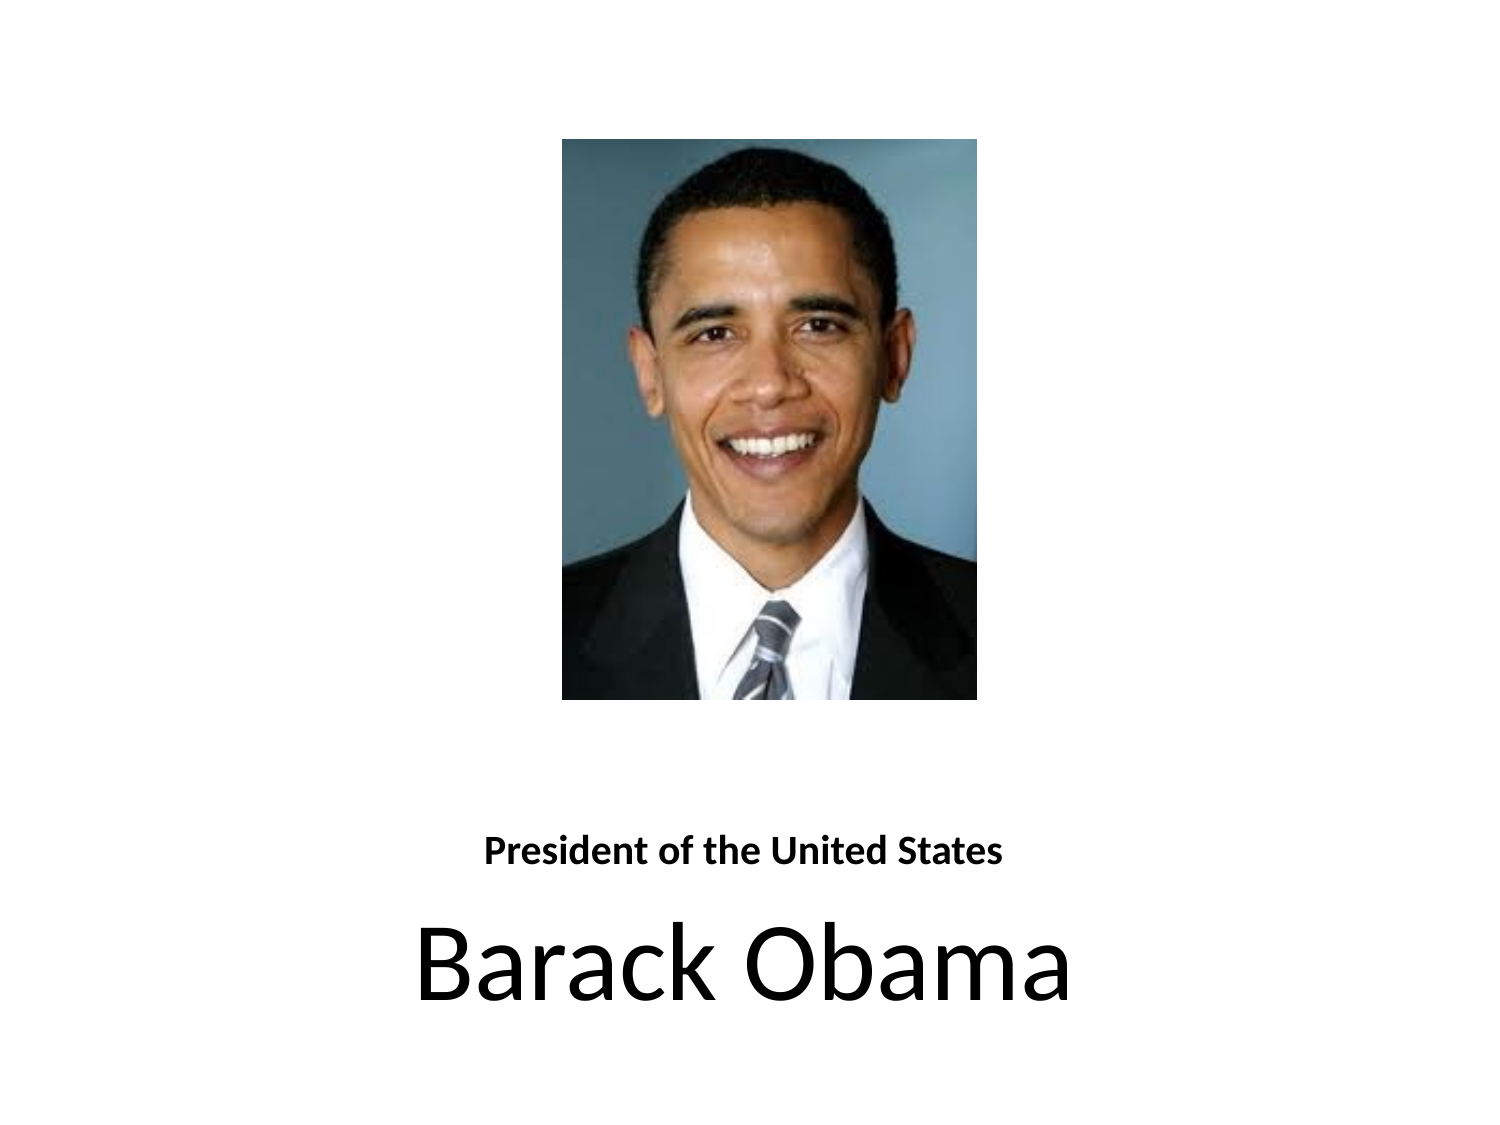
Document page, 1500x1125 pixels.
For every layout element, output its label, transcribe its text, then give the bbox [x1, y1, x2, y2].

picture [562, 139, 978, 701]
title President of the United States [294, 787, 1194, 880]
list Barack Obama [294, 880, 1194, 1013]
